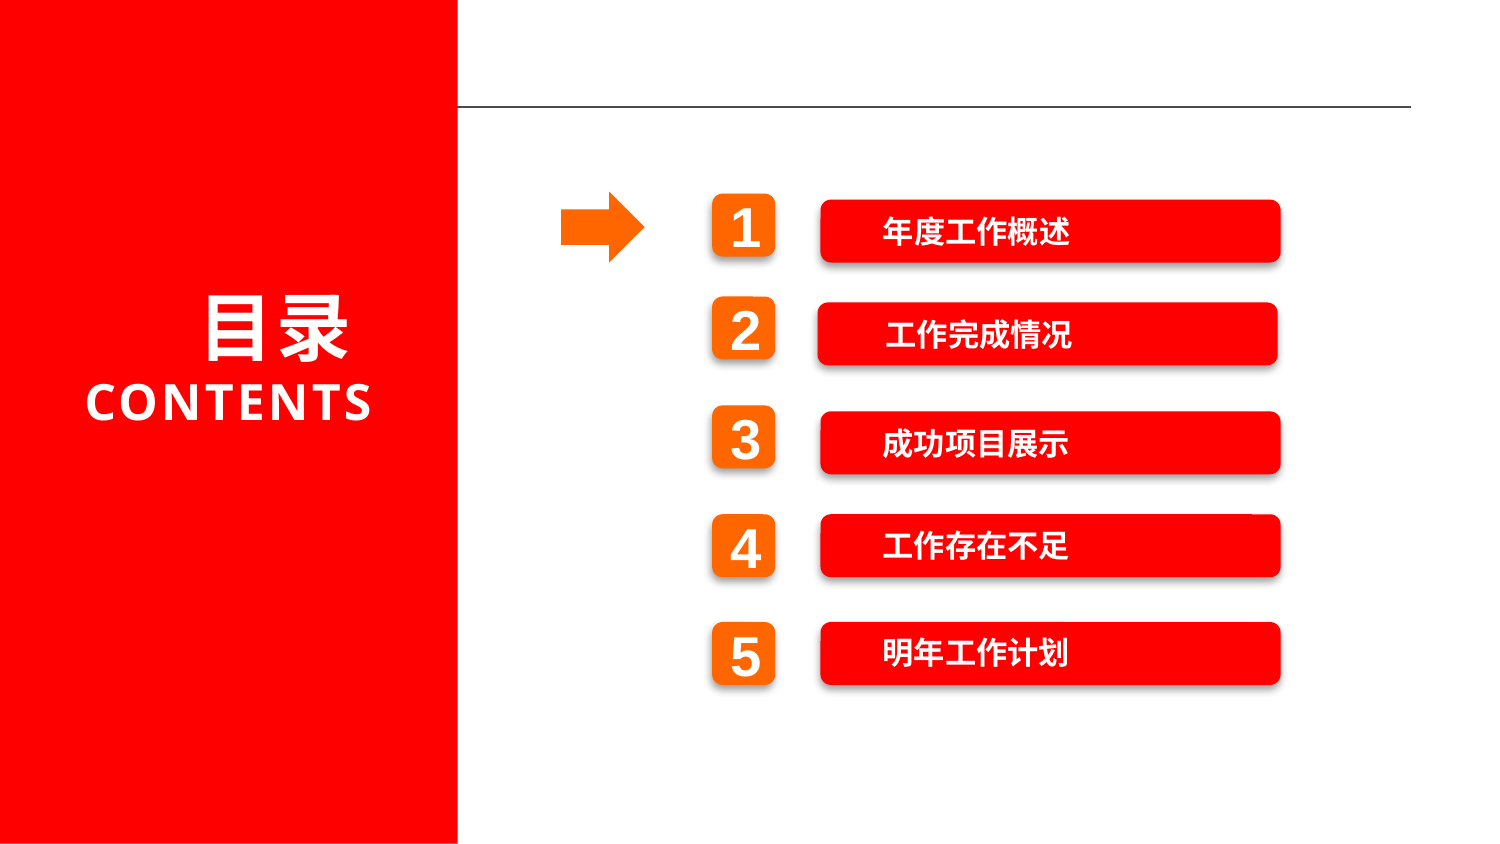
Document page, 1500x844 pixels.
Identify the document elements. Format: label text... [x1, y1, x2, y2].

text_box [820, 411, 1281, 475]
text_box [820, 199, 1281, 263]
text_box 1 [709, 191, 778, 259]
text_box [558, 189, 647, 265]
text_box 5 [709, 619, 778, 688]
text_box 2 [709, 294, 778, 362]
text_box 4 [709, 512, 778, 580]
text_box 3 [709, 403, 778, 471]
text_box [820, 513, 1281, 578]
text_box 目录 CONTENTS [41, 273, 387, 438]
text_box [0, 0, 460, 844]
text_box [817, 302, 1278, 366]
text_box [820, 621, 1281, 686]
